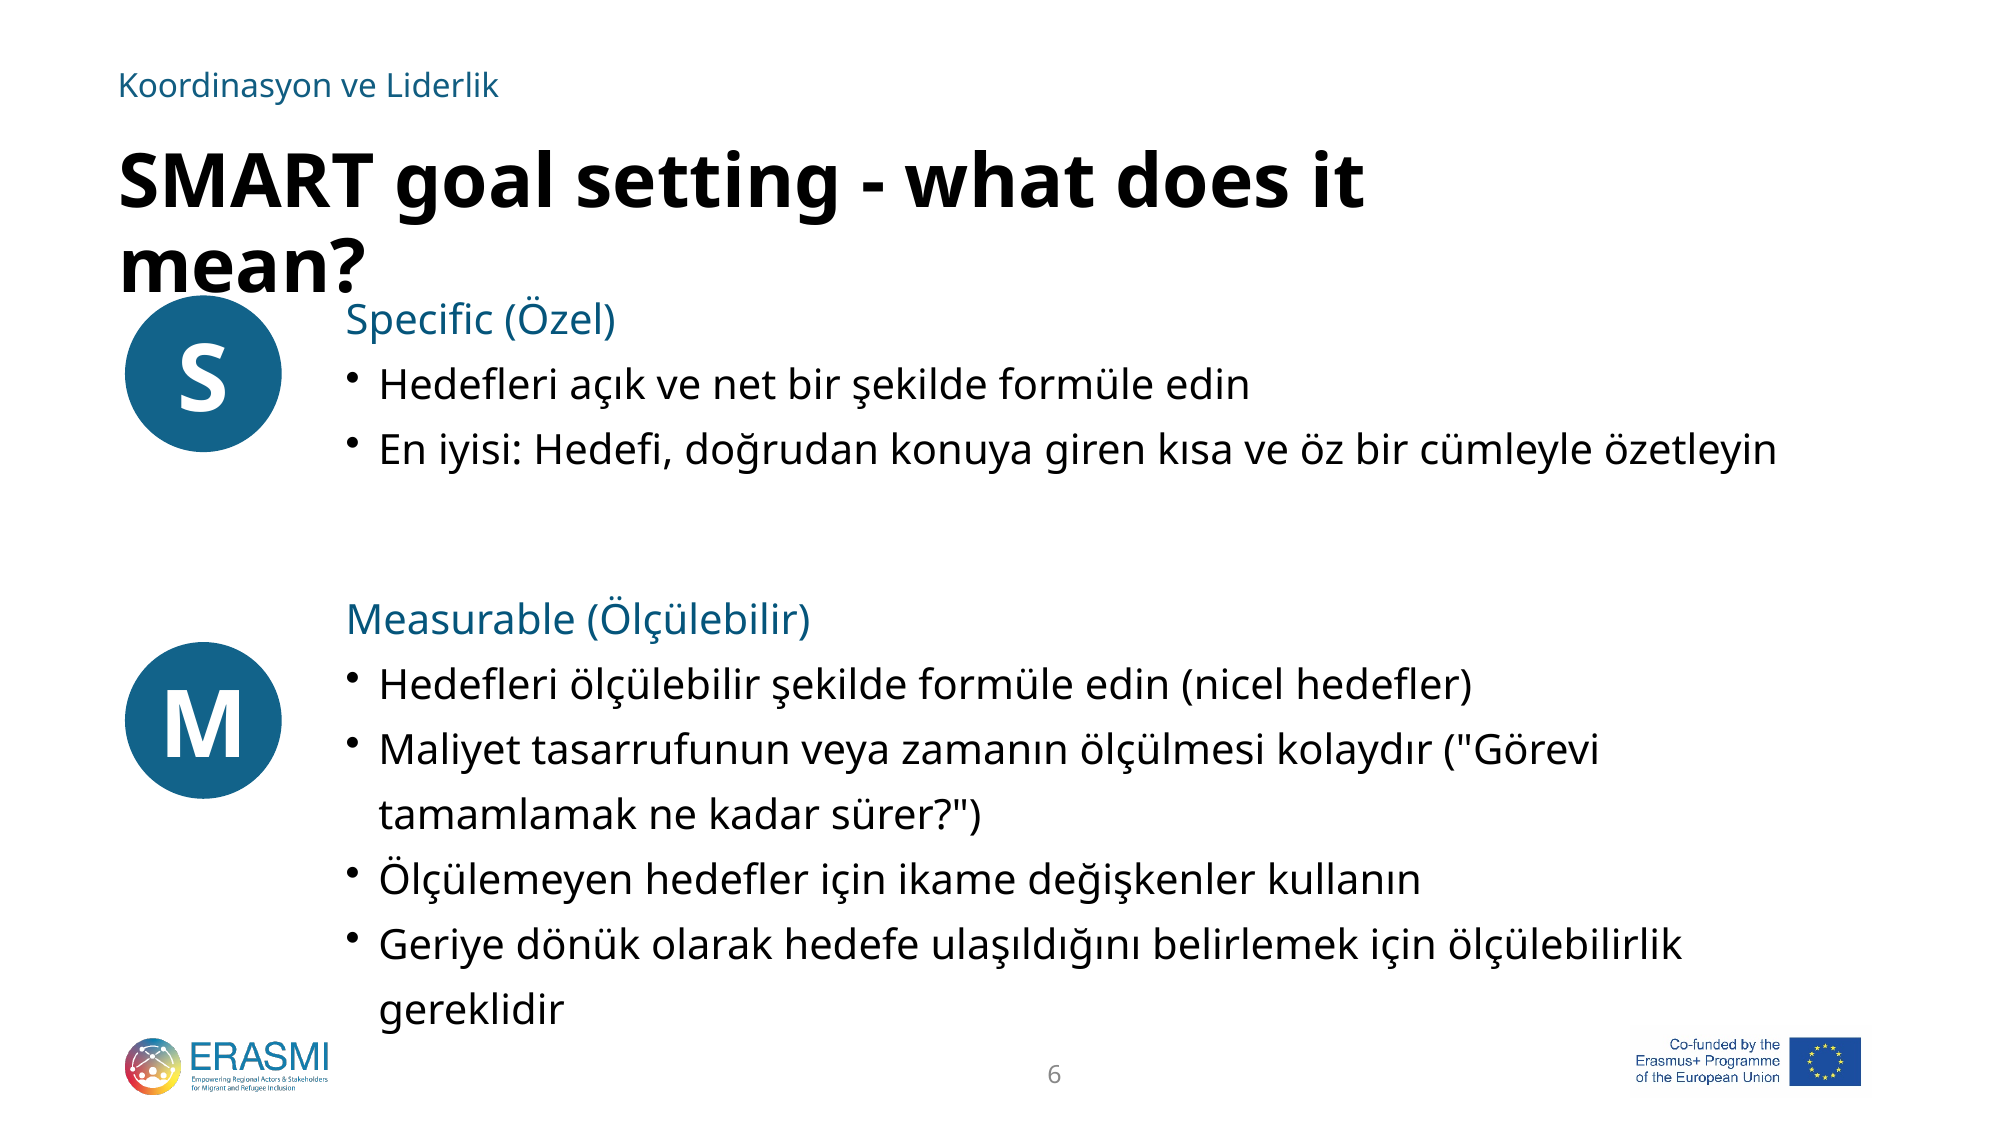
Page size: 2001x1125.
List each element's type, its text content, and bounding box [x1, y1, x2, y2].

picture [118, 1035, 332, 1098]
picture [1630, 1045, 1872, 1098]
title SMART goal setting - what does it mean? [117, 138, 1472, 279]
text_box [124, 569, 1876, 1045]
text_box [124, 270, 1876, 549]
